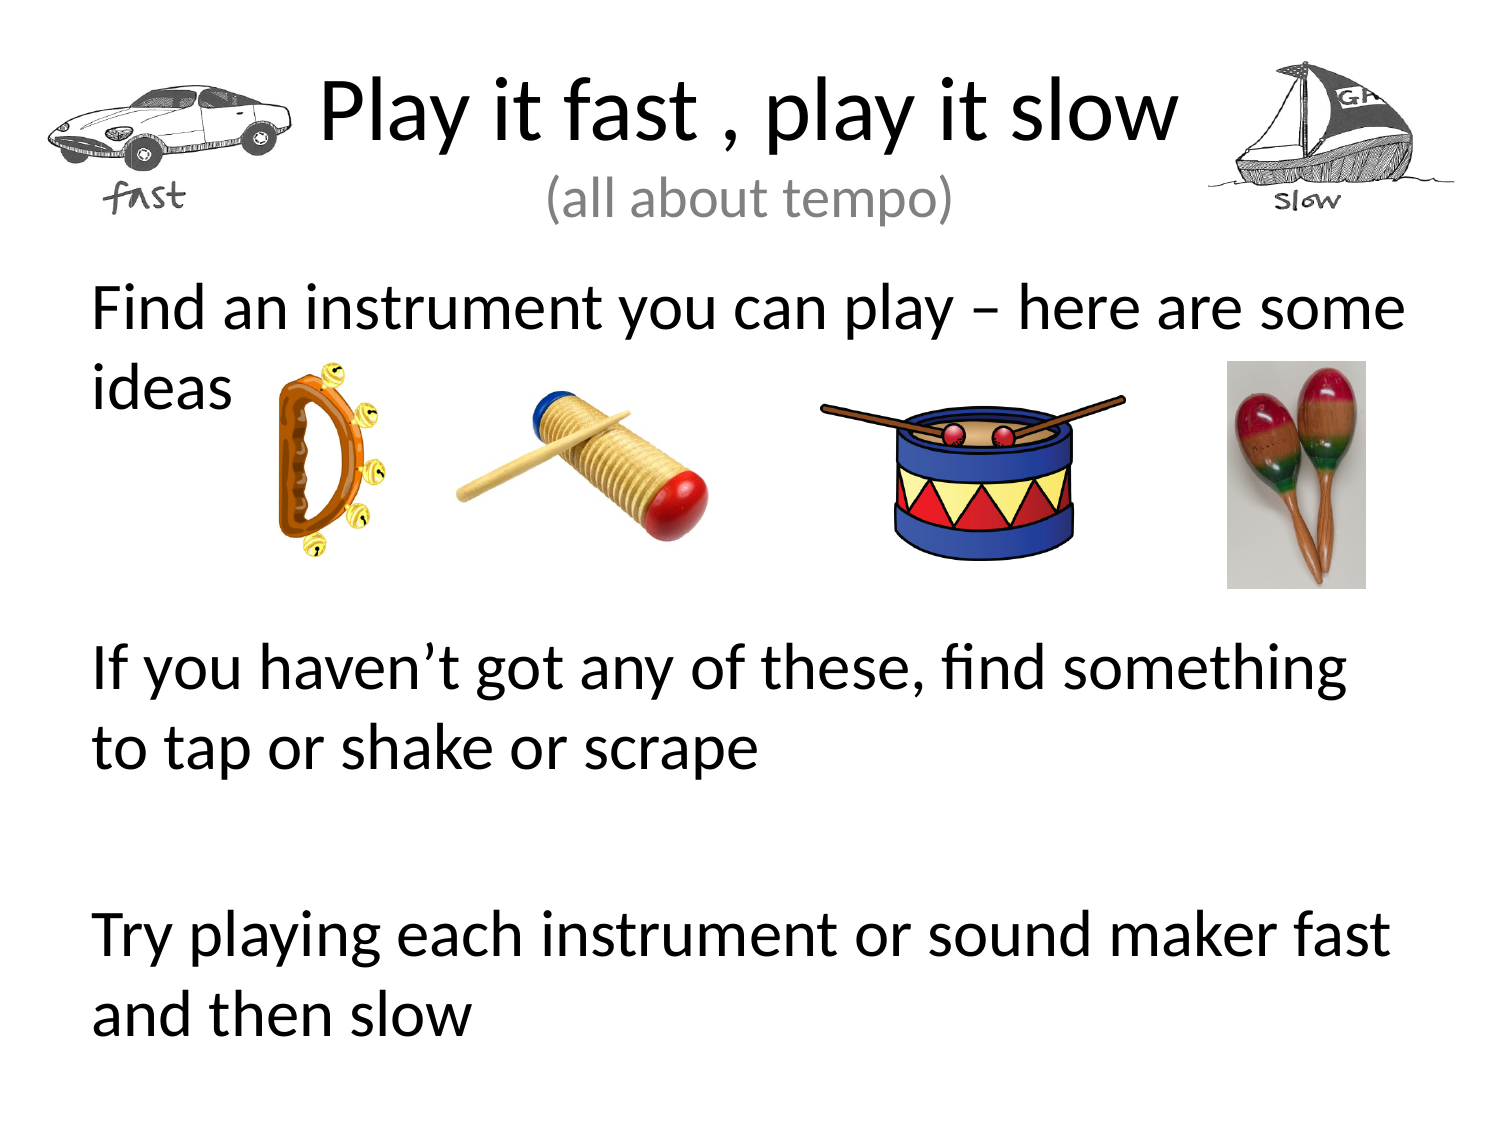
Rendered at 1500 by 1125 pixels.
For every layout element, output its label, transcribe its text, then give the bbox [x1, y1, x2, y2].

picture [820, 394, 1126, 561]
title Play it fast , play it slow (all about tempo) [75, 45, 1198, 233]
picture [452, 383, 714, 558]
picture [1227, 361, 1366, 590]
picture [277, 361, 386, 558]
picture [29, 54, 309, 239]
picture [1199, 42, 1467, 226]
list Find an instrument you can play – here are some ideas If you haven’t got any of these, find something to tap or shake or scrape Try playing each instrument or sound maker fast and then slow [76, 255, 1427, 998]
